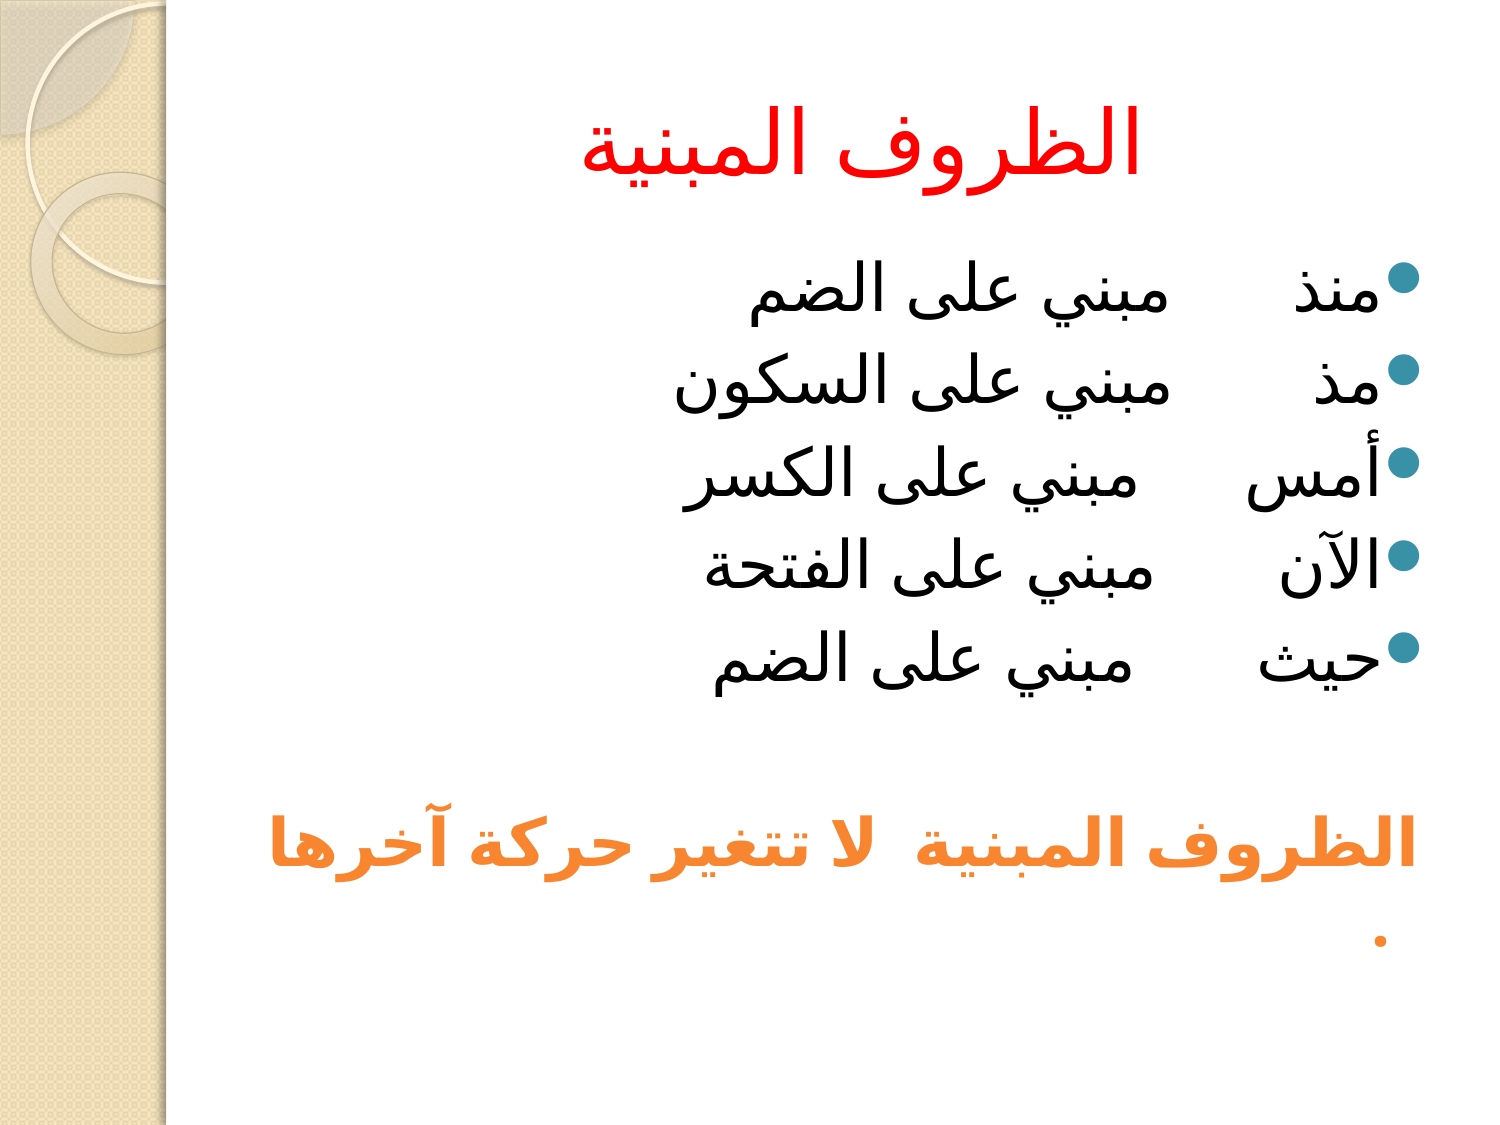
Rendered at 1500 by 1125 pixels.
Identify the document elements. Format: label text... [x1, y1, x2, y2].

list منذ مبني على الضم مذ مبني على السكون أمس مبني على الكسر الآن مبني على الفتحة حيث مبني على الضم الظروف المبنية لا تتغير حركة آخرها . [235, 237, 1466, 1025]
title الظروف المبنية [235, 45, 1466, 233]
